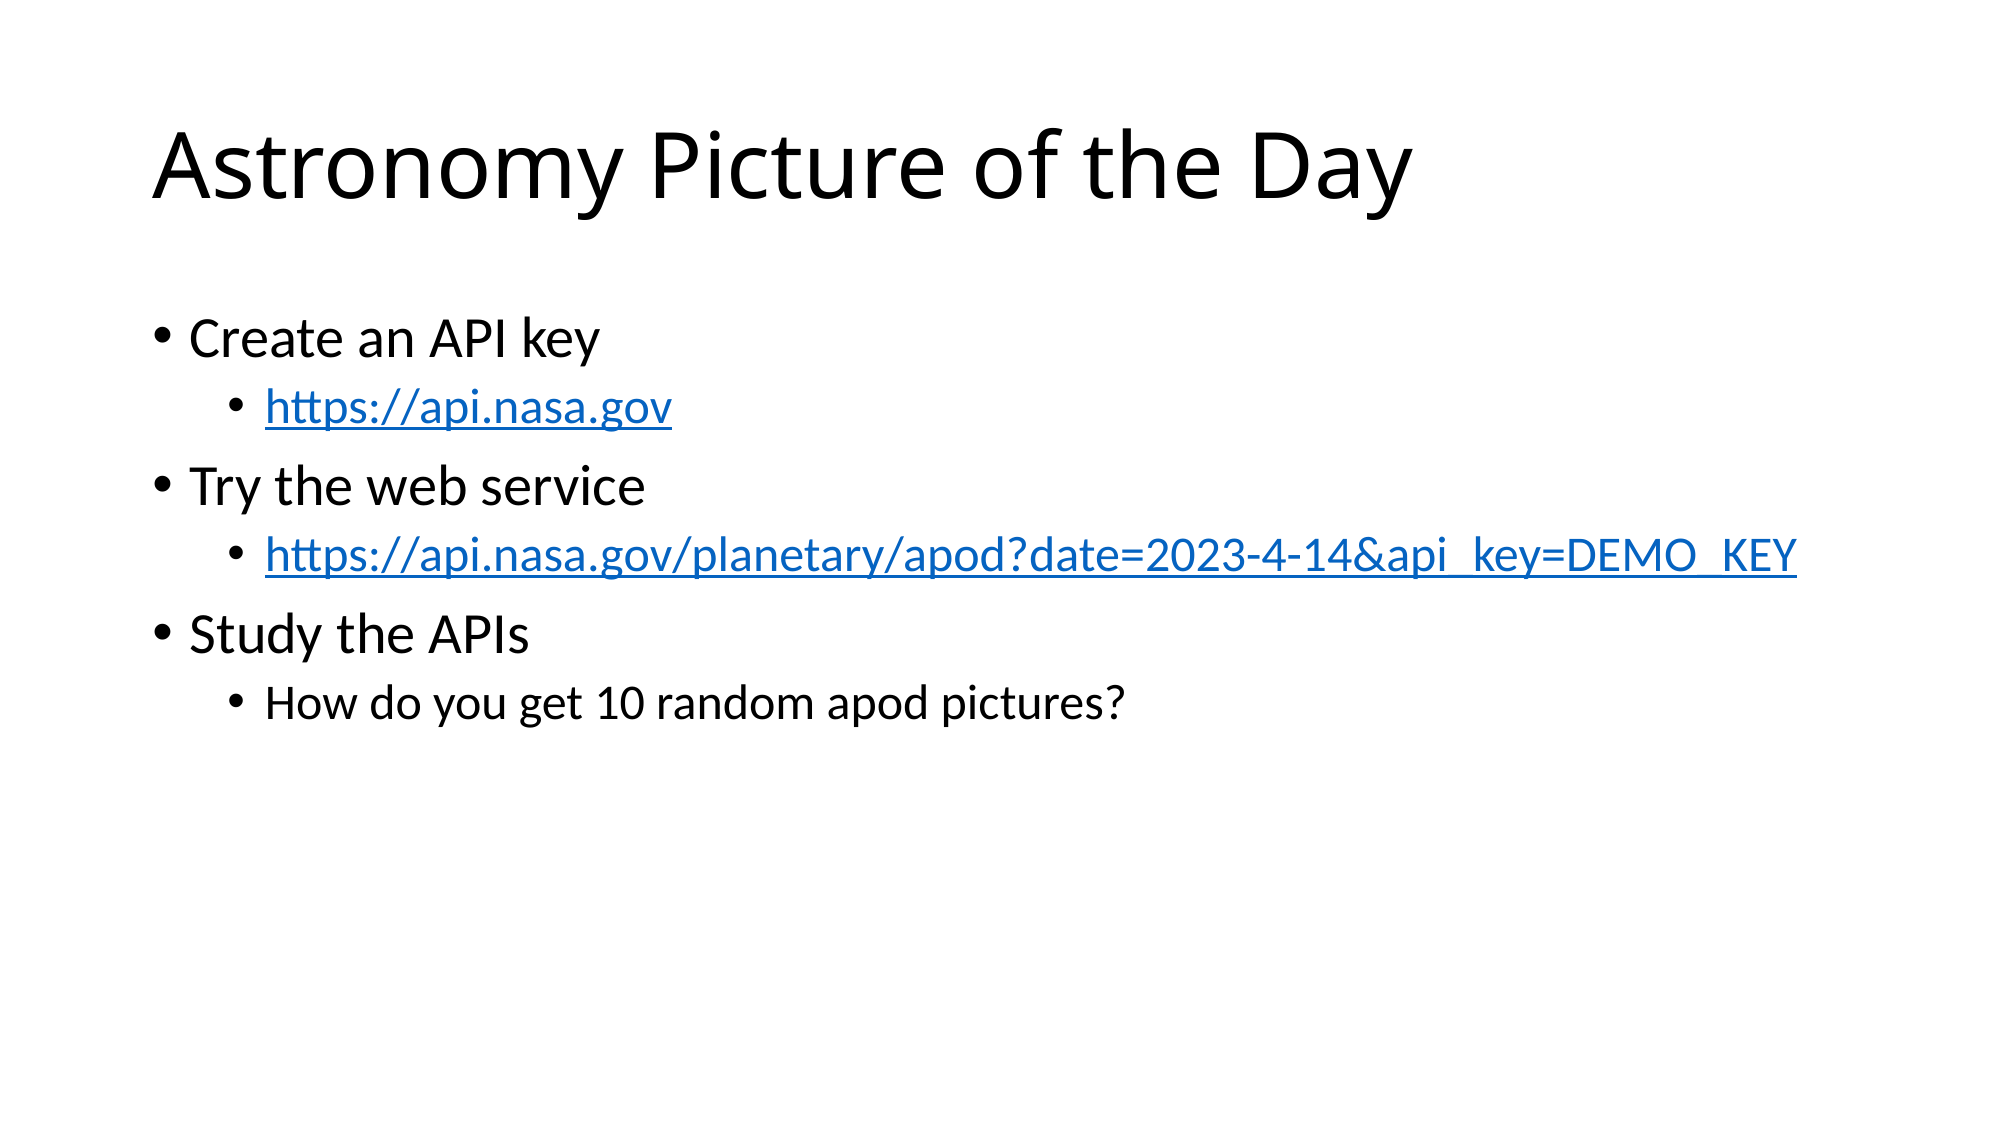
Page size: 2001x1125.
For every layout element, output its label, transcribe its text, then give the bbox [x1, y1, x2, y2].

title Astronomy Picture of the Day [137, 59, 1863, 278]
list Create an API key https://api.nasa.gov Try the web service https://api.nasa.gov/planetary/apod?date=2023-4-14&api_key=DEMO_KEY Study the APIs How do you get 10 random apod pictures? [137, 299, 1863, 1014]
